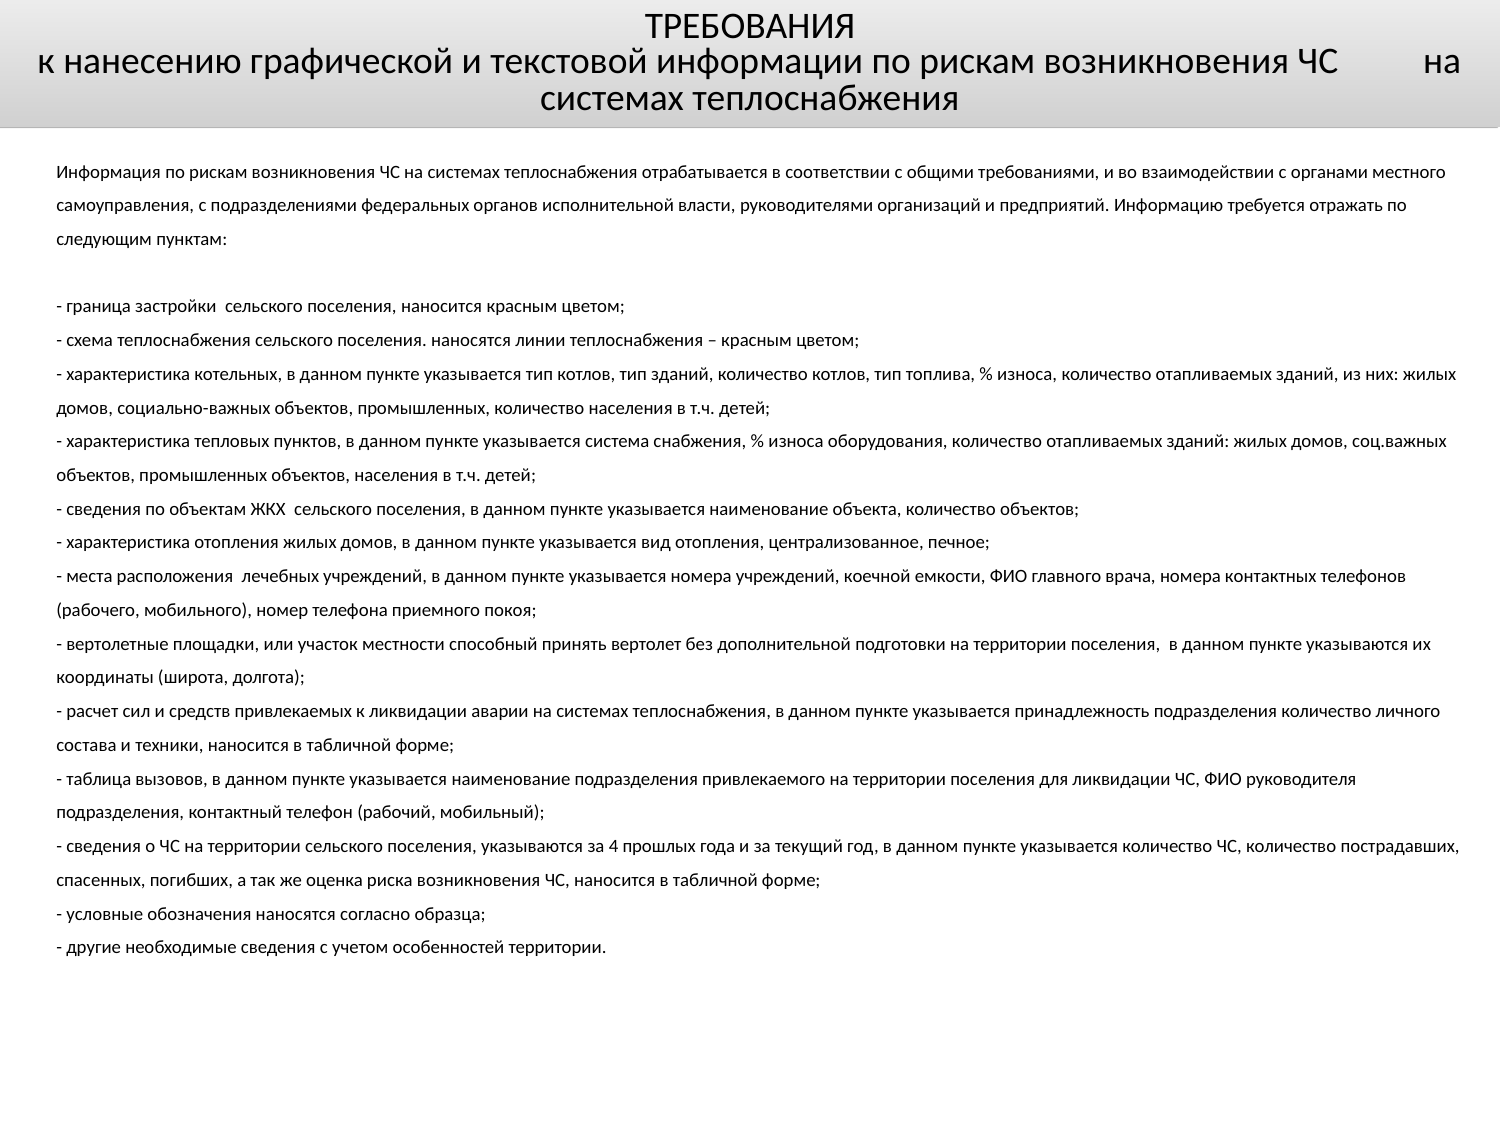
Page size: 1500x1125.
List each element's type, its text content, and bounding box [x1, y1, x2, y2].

text_box Информация по рискам возникновения ЧС на системах теплоснабжения отрабатывается в соответствии с общими требованиями, и во взаимодействии с органами местного самоуправления, с подразделениями федеральных органов исполнительной власти, руководителями организаций и предприятий. Информацию требуется отражать по следующим пунктам: - граница застройки сельского поселения, наносится красным цветом; - схема теплоснабжения сельского поселения. наносятся линии теплоснабжения – красным цветом; - характеристика котельных, в данном пункте указывается тип котлов, тип зданий, количество котлов, тип топлива, % износа, количество отапливаемых зданий, из них: жилых домов, социально-важных объектов, промышленных, количество населения в т.ч. детей; - характеристика тепловых пунктов, в данном пункте указывается система снабжения, % износа оборудования, количество отапливаемых зданий: жилых домов, соц.важных объектов, промышленных объектов, населения в т.ч. детей; - сведения по объектам ЖКХ сельского поселения, в данном пункте указывается наименование объекта, количество объектов; - характеристика отопления жилых домов, в данном пункте указывается вид отопления, централизованное, печное; - места расположения лечебных учреждений, в данном пункте указывается номера учреждений, коечной емкости, ФИО главного врача, номера контактных телефонов (рабочего, мобильного), номер телефона приемного покоя; - вертолетные площадки, или участок местности способный принять вертолет без дополнительной подготовки на территории поселения, в данном пункте указываются их координаты (широта, долгота); - расчет сил и средств привлекаемых к ликвидации аварии на системах теплоснабжения, в данном пункте указывается принадлежность подразделения количество личного состава и техники, наносится в табличной форме; - таблица вызовов, в данном пункте указывается наименование подразделения привлекаемого на территории поселения для ликвидации ЧС, ФИО руководителя подразделения, контактный телефон (рабочий, мобильный); - сведения о ЧС на территории сельского поселения, указываются за 4 прошлых года и за текущий год, в данном пункте указывается количество ЧС, количество пострадавших, спасенных, погибших, а так же оценка риска возникновения ЧС, наносится в табличной форме; - условные обозначения наносятся согласно образца; - другие необходимые сведения с учетом особенностей территории. [41, 140, 1500, 965]
text_box ТРЕБОВАНИЯ к нанесению графической и текстовой информации по рискам возникновения ЧС на системах теплоснабжения [0, 0, 1500, 127]
